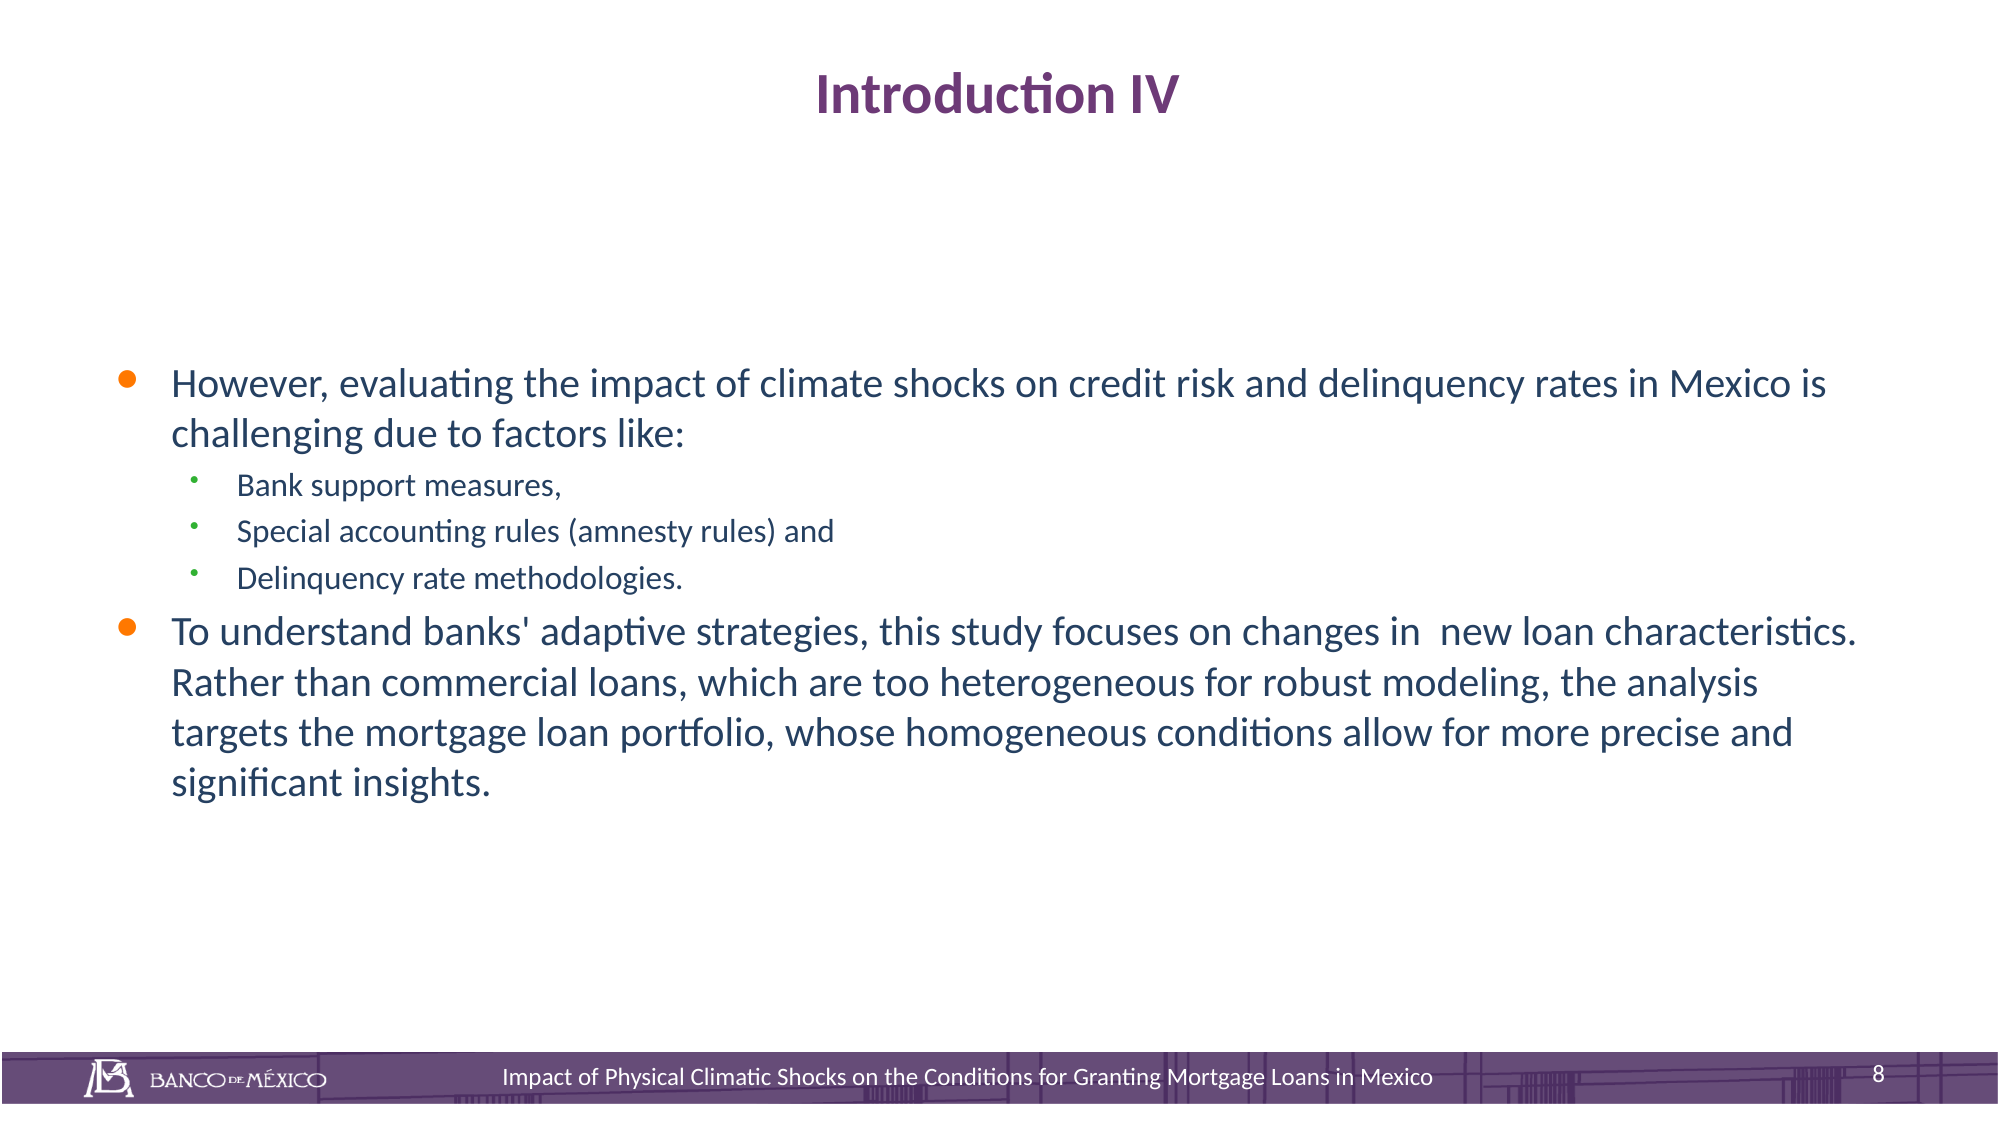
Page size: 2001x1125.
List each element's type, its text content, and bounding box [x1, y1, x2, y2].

picture [2, 1052, 1433, 1104]
slide_number 8 [1433, 1042, 1900, 1103]
picture [1485, 1052, 1998, 1104]
title Introduction IV [97, 30, 1898, 149]
text_box Impact of Physical Climatic Shocks on the Conditions for Granting Mortgage Loans in Mexico [452, 1060, 1485, 1121]
list However, evaluating the impact of climate shocks on credit risk and delinquency rates in Mexico is challenging due to factors like: Bank support measures, Special accounting rules (amnesty rules) and Delinquency rate methodologies. To understand banks' adaptive strategies, this study focuses on changes in new loan characteristics. Rather than commercial loans, which are too heterogeneous for robust modeling, the analysis targets the mortgage loan portfolio, whose homogeneous conditions allow for more precise and significant insights. [99, 208, 1900, 1005]
